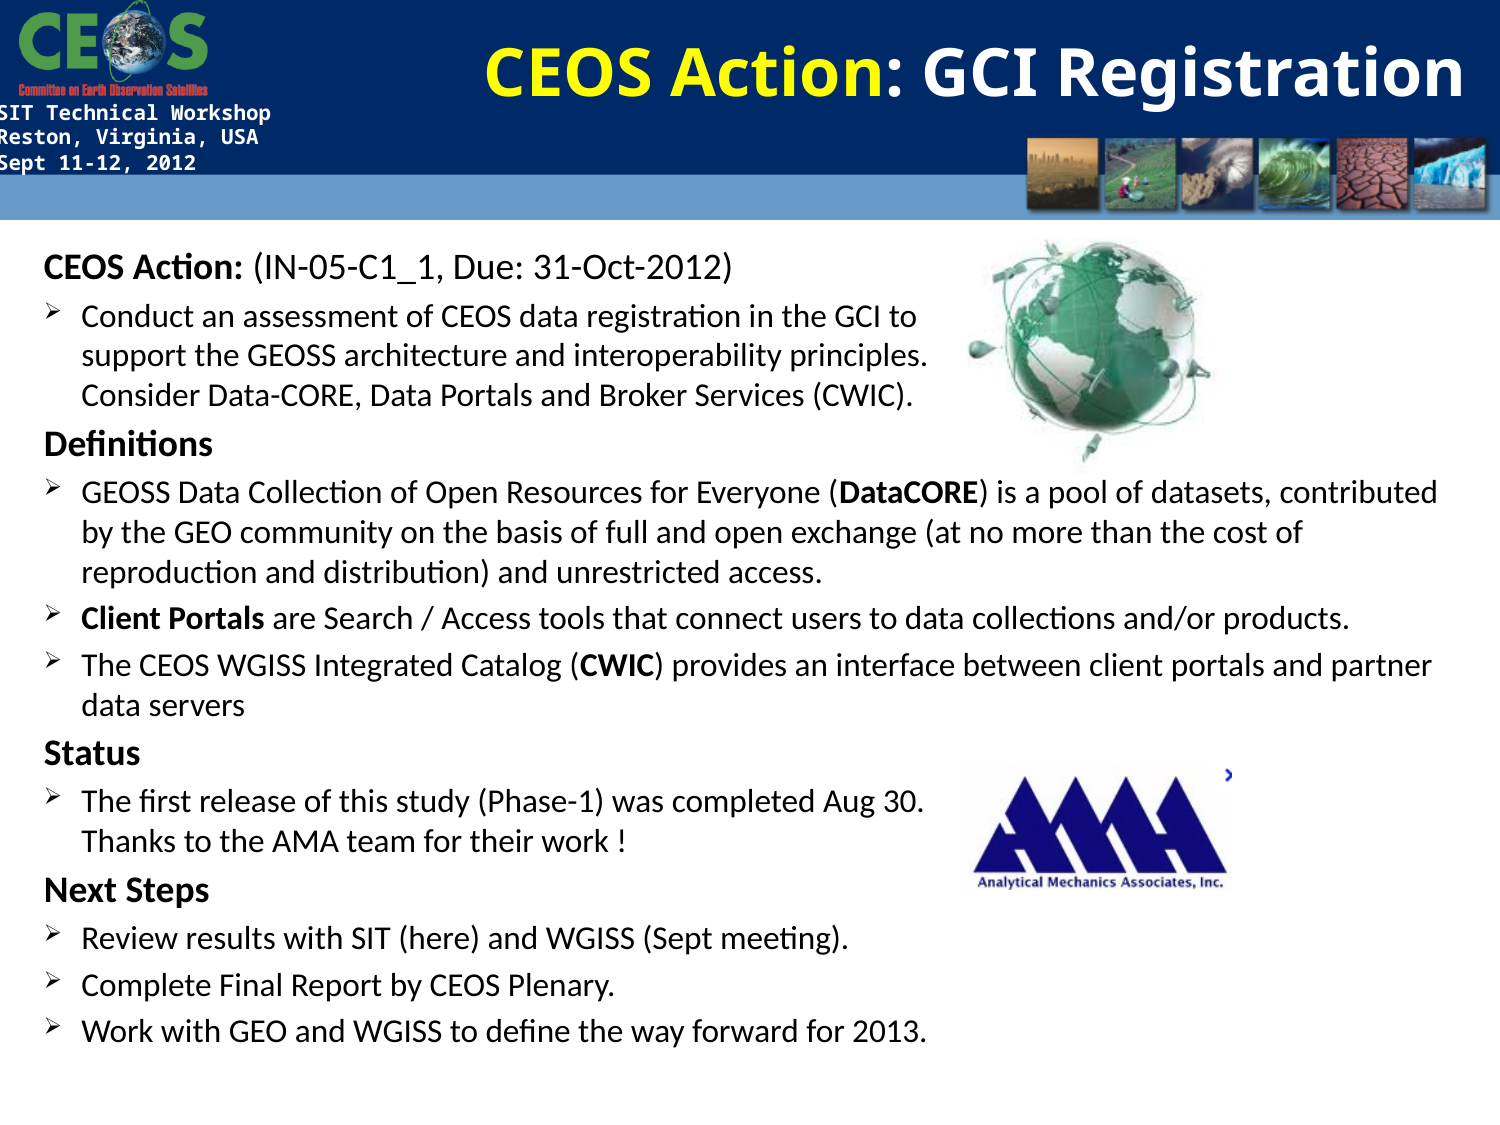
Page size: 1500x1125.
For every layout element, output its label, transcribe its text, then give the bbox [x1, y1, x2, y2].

picture [960, 221, 1232, 479]
picture [960, 764, 1232, 890]
picture [0, 0, 1500, 220]
text_box CEOS Action: GCI Registration [252, 22, 1482, 118]
text_box CEOS Action: (IN-05-C1_1, Due: 31-Oct-2012) Conduct an assessment of CEOS data registration in the GCI to support the GEOSS architecture and interoperability principles. Consider Data-CORE, Data Portals and Broker Services (CWIC). Definitions GEOSS Data Collection of Open Resources for Everyone (DataCORE) is a pool of datasets, contributed by the GEO community on the basis of full and open exchange (at no more than the cost of reproduction and distribution) and unrestricted access. Client Portals are Search / Access tools that connect users to data collections and/or products. The CEOS WGISS Integrated Catalog (CWIC) provides an interface between client portals and partner data servers Status The first release of this study (Phase-1) was completed Aug 30. Thanks to the AMA team for their work ! Next Steps Review results with SIT (here) and WGISS (Sept meeting). Complete Final Report by CEOS Plenary. Work with GEO and WGISS to define the way forward for 2013. [29, 234, 1459, 1095]
